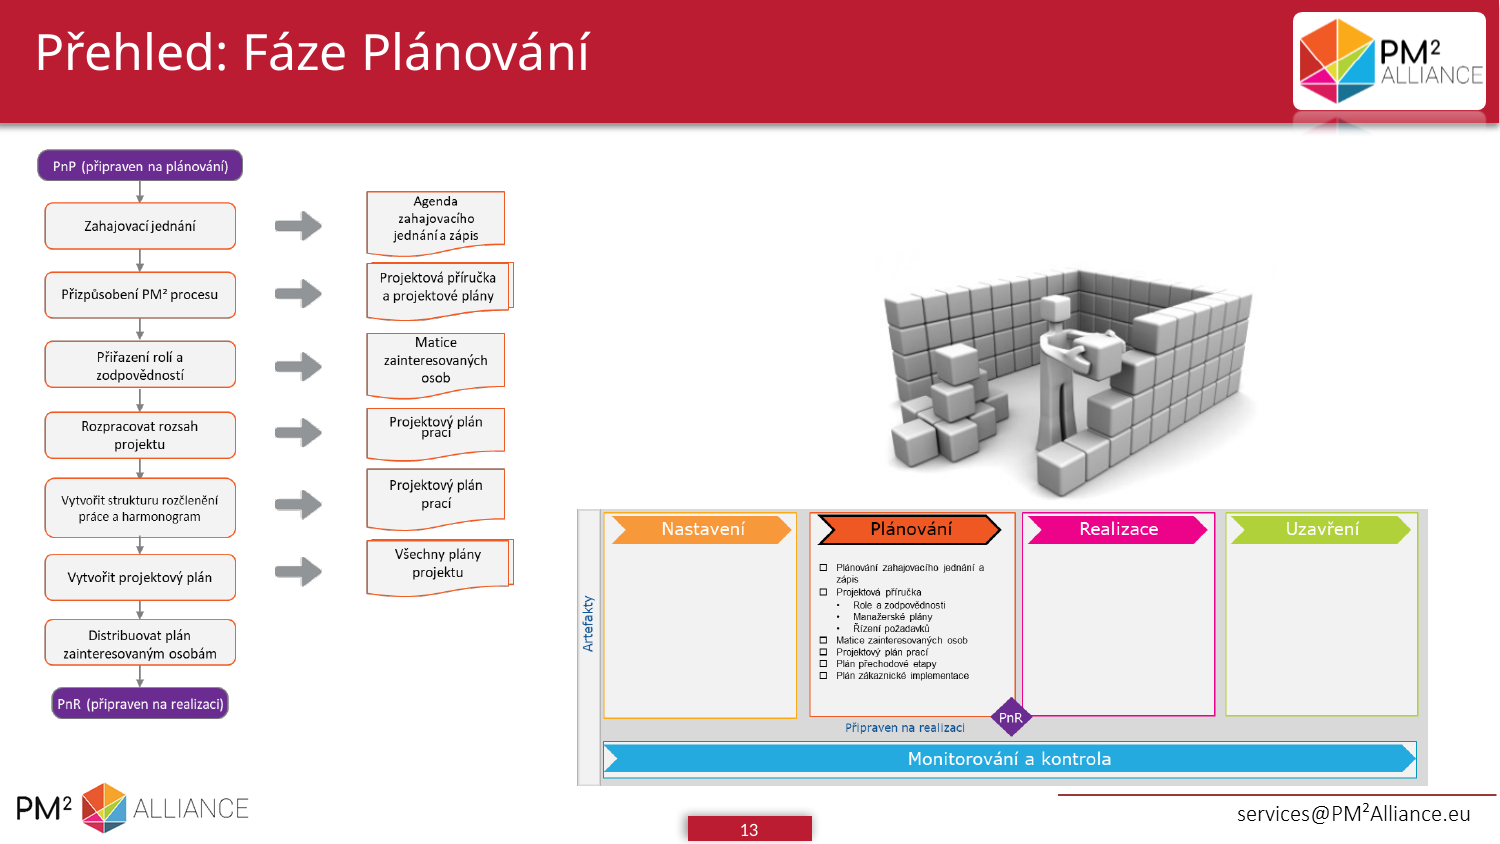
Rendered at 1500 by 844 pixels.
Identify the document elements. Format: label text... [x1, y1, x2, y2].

text_box Přehled: Fáze Plánování [19, 13, 853, 88]
picture [0, 0, 1500, 841]
